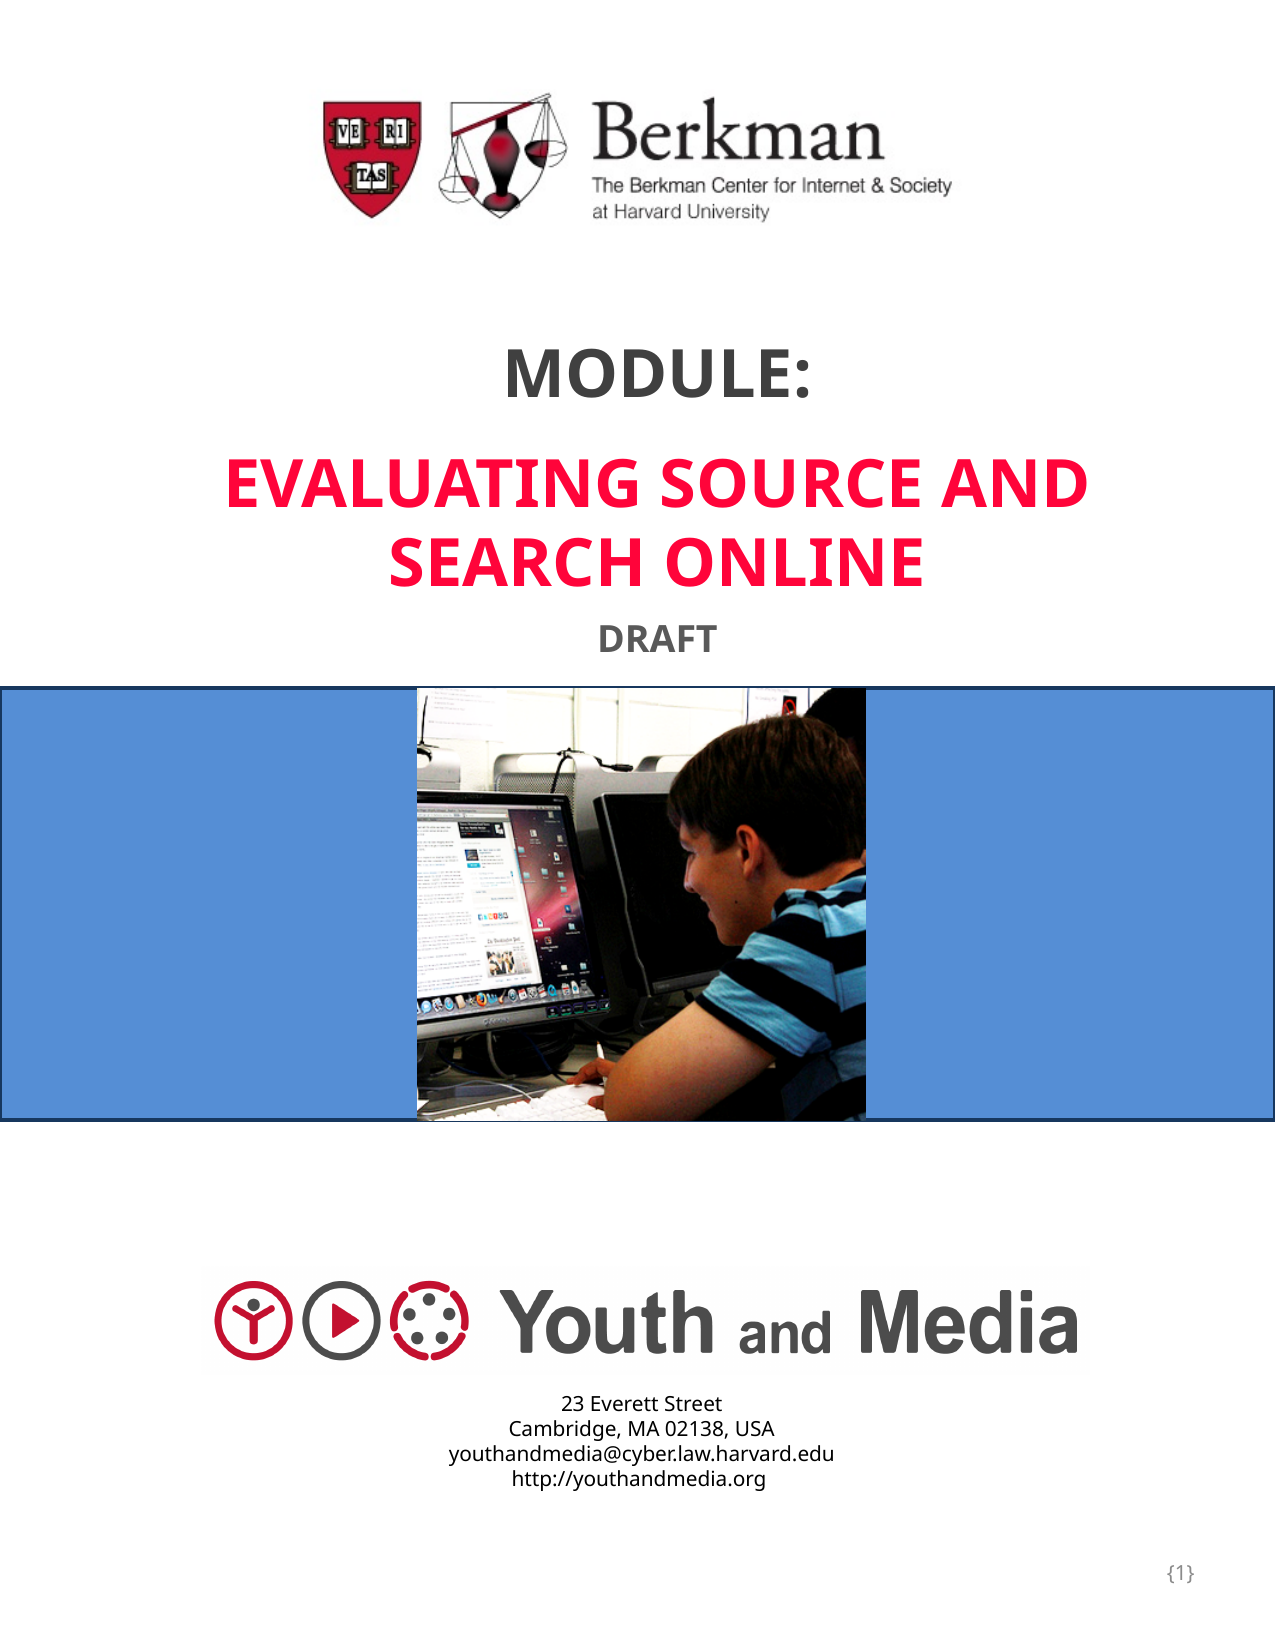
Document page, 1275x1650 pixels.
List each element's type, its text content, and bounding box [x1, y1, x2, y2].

picture [416, 687, 866, 1121]
text_box 23 Everett Street Cambridge, MA 02138, USA youthandmedia@cyber.law.harvard.edu http://youthandmedia.org [434, 1383, 850, 1498]
text_box Module: Evaluating source and Search online Draft [208, 322, 1107, 668]
picture [287, 0, 997, 333]
text_box [0, 686, 417, 1122]
picture [201, 1266, 1090, 1375]
slide_number {1} [913, 1529, 1212, 1618]
text_box [863, 686, 1275, 1122]
